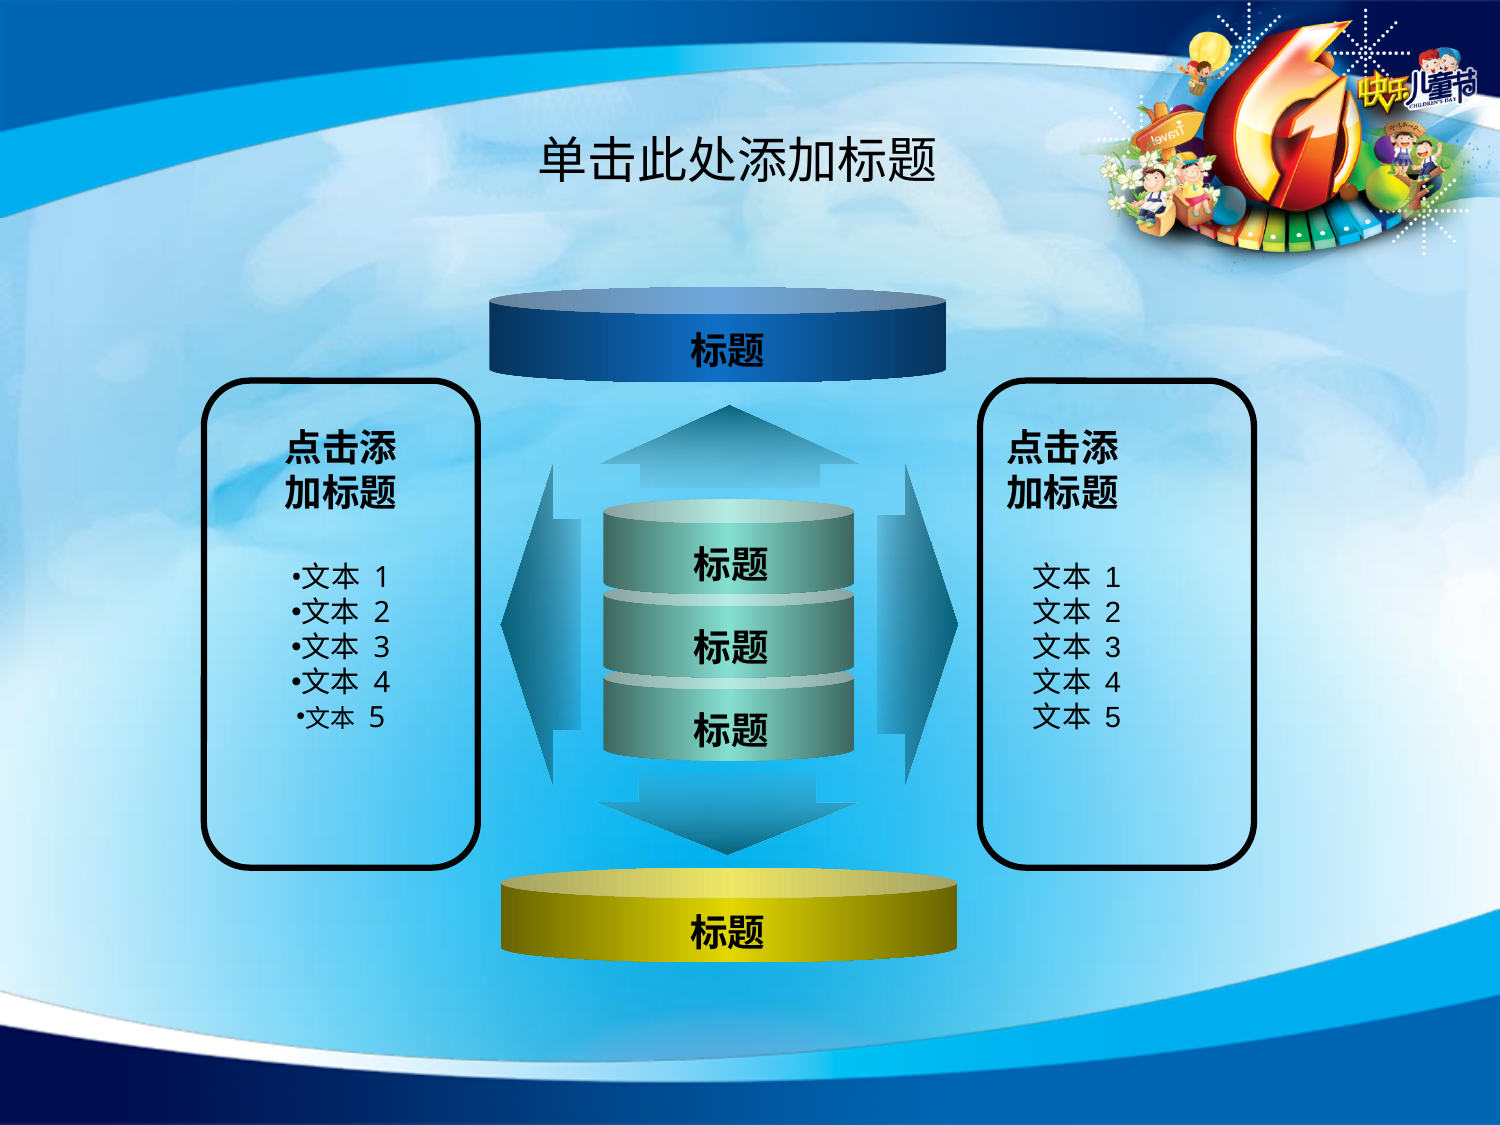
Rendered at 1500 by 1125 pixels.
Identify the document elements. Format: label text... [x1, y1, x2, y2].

title 单击此处添加标题 [457, 105, 1018, 211]
picture [0, 0, 1500, 1125]
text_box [203, 286, 1255, 963]
